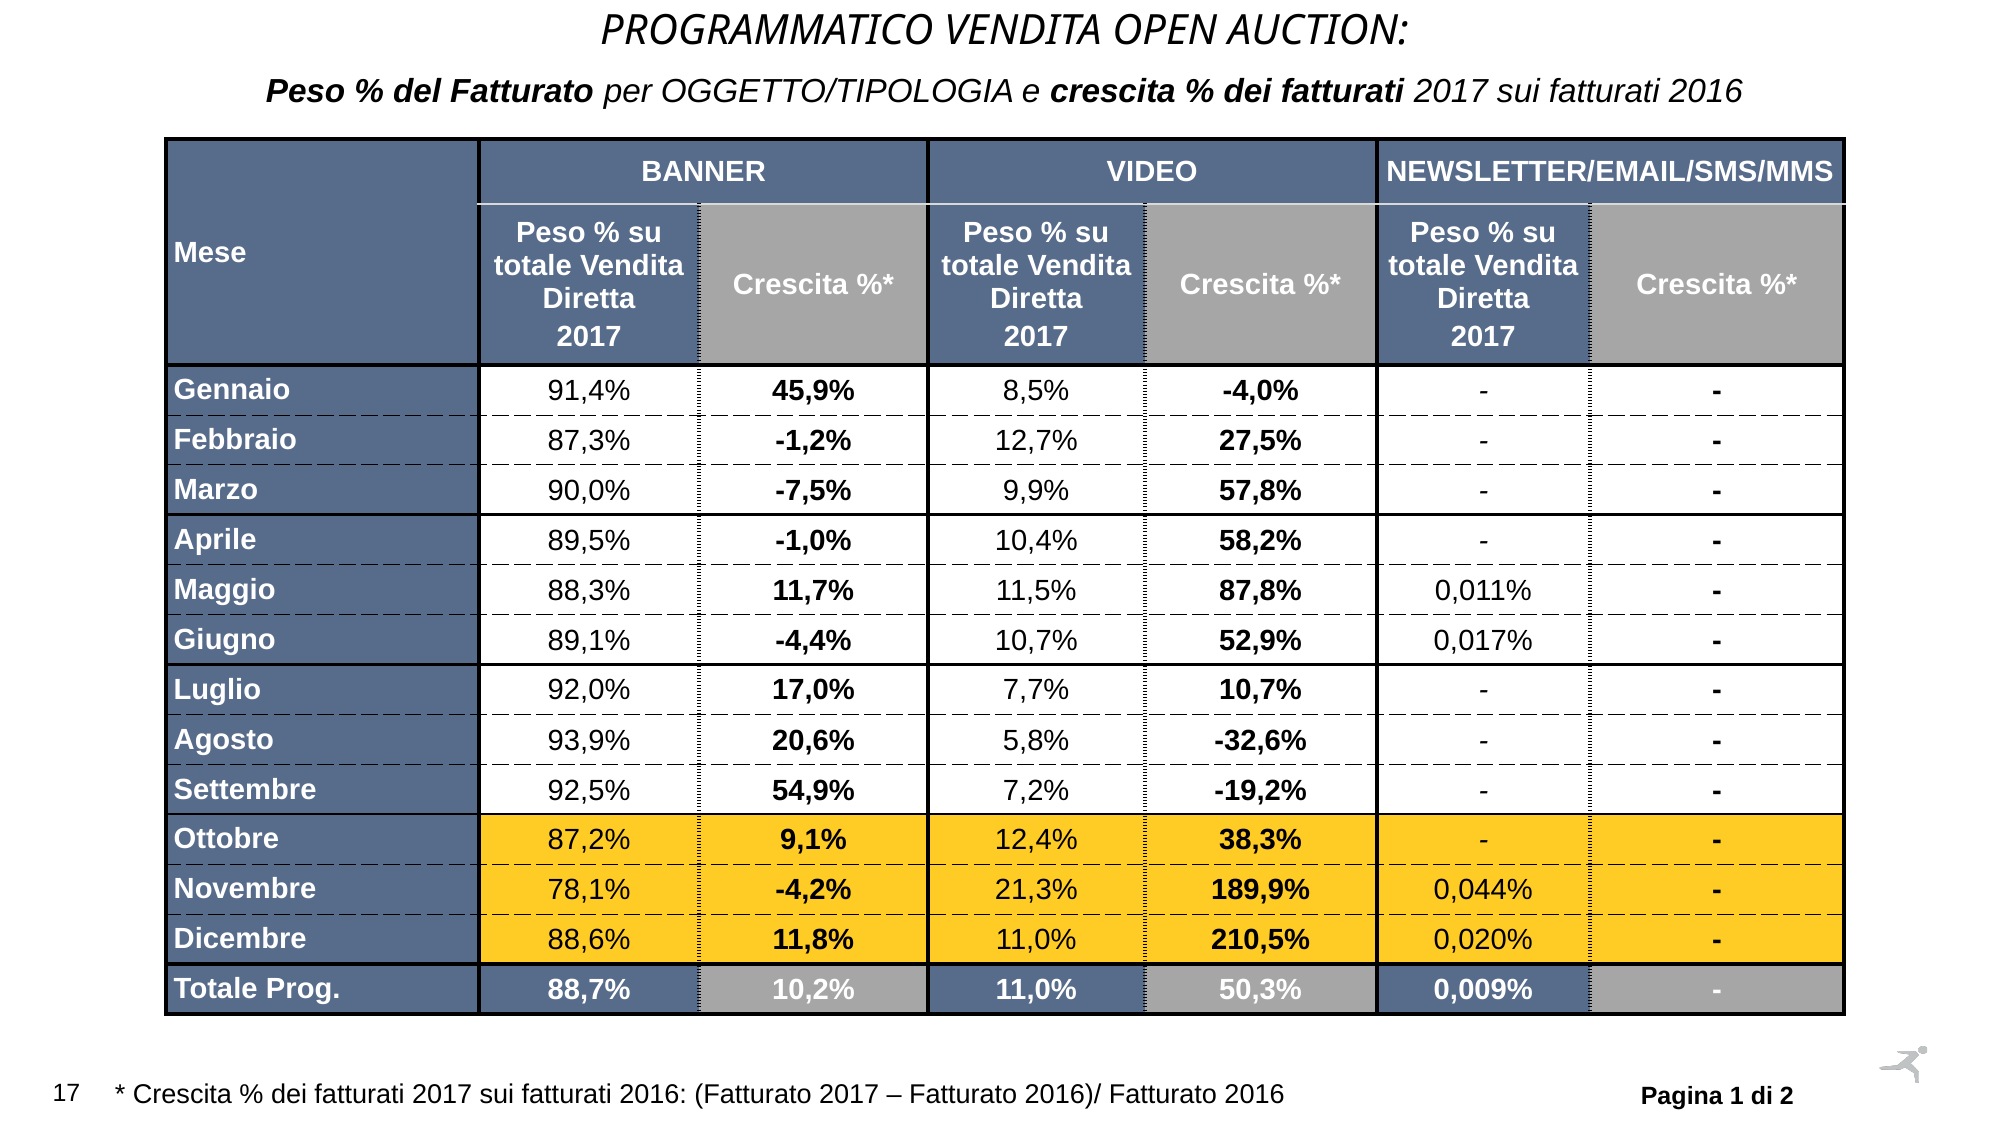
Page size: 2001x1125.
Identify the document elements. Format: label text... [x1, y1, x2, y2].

table_cell - [1590, 666, 1842, 714]
table_cell Settembre [168, 764, 477, 813]
table_cell - [1379, 666, 1590, 714]
table_cell 92,5% [481, 764, 699, 813]
table_cell 5,8% [930, 714, 1145, 764]
table_cell Peso % su totale Vendita Diretta 2017 [481, 205, 699, 363]
table_cell -4,0% [1145, 367, 1375, 415]
table_cell - [1379, 764, 1590, 813]
table_cell - [1590, 415, 1842, 465]
table_cell - [1590, 764, 1842, 813]
table_cell - [1379, 815, 1590, 864]
table_cell 93,9% [481, 714, 699, 764]
table_cell 89,5% [481, 516, 699, 564]
table_cell 54,9% [699, 764, 926, 813]
table_cell 10,2% [699, 966, 926, 1012]
table_cell - [1379, 714, 1590, 764]
table_cell 10,7% [930, 614, 1145, 663]
table_cell 27,5% [1145, 415, 1375, 465]
text_box Pagina 1 di 2 [1626, 1072, 1889, 1117]
text_box * Crescita % dei fatturati 2017 sui fatturati 2016: (Fatturato 2017 – Fatturato 2016)/ Fatturato 2016 [100, 1069, 1339, 1117]
table_cell 78,1% [481, 864, 699, 914]
table_cell Crescita %* [1590, 205, 1842, 363]
table_cell Crescita %* [1145, 205, 1375, 363]
table_cell 90,0% [481, 465, 699, 513]
table_cell Luglio [168, 666, 477, 714]
table_cell - [1379, 415, 1590, 465]
table_cell -4,4% [699, 614, 926, 663]
table_cell Ottobre [168, 815, 477, 864]
table_cell 0,009% [1379, 966, 1590, 1012]
table_header BANNER [481, 141, 926, 203]
table_cell Dicembre [168, 914, 477, 962]
table_cell - [1590, 815, 1842, 864]
table_cell 52,9% [1145, 614, 1375, 663]
table_cell - [1590, 516, 1842, 564]
table_cell 92,0% [481, 666, 699, 714]
table_cell Maggio [168, 564, 477, 614]
table_cell -1,2% [699, 415, 926, 465]
table_cell 11,5% [930, 564, 1145, 614]
table_cell 0,011% [1379, 564, 1590, 614]
table_cell 45,9% [699, 367, 926, 415]
table_cell - [1590, 614, 1842, 663]
table_cell 10,7% [1145, 666, 1375, 714]
table_cell Aprile [168, 516, 477, 564]
slide_number 17 [0, 1061, 96, 1122]
table_cell 11,7% [699, 564, 926, 614]
table_cell 11,8% [699, 914, 926, 962]
table_cell Novembre [168, 864, 477, 914]
table_cell 9,9% [930, 465, 1145, 513]
table_cell 189,9% [1145, 864, 1375, 914]
table_cell 88,7% [481, 966, 699, 1012]
table_cell 11,0% [930, 914, 1145, 962]
text_box PROGRAMMATICO VENDITA OPEN AUCTION: Peso % del Fatturato per OGGETTO/TIPOLOGIA e crescita % dei fatturati 2017 sui fatturati 2016 [192, 0, 1817, 117]
table_cell 87,8% [1145, 564, 1375, 614]
table_cell 0,044% [1379, 864, 1590, 914]
table_cell -19,2% [1145, 764, 1375, 813]
table_cell -7,5% [699, 465, 926, 513]
table_cell - [1590, 714, 1842, 764]
table_cell 38,3% [1145, 815, 1375, 864]
table_cell -4,2% [699, 864, 926, 914]
table_header VIDEO [930, 141, 1375, 203]
table_cell 210,5% [1145, 914, 1375, 962]
table_cell 12,7% [930, 415, 1145, 465]
table_cell -1,0% [699, 516, 926, 564]
table_cell 87,2% [481, 815, 699, 864]
table_header NEWSLETTER/EMAIL/SMS/MMS [1379, 141, 1842, 203]
table_cell 8,5% [930, 367, 1145, 415]
table_cell 58,2% [1145, 516, 1375, 564]
table_cell - [1590, 864, 1842, 914]
table_cell 91,4% [481, 367, 699, 415]
table_cell Marzo [168, 465, 477, 513]
table_cell 11,0% [930, 966, 1145, 1012]
table_header Mese [168, 141, 477, 363]
table_cell Agosto [168, 714, 477, 764]
table_cell Febbraio [168, 415, 477, 465]
table_cell - [1379, 465, 1590, 513]
table_cell 87,3% [481, 415, 699, 465]
table_cell Totale Prog. [168, 966, 477, 1012]
table_cell - [1379, 367, 1590, 415]
table_cell 88,3% [481, 564, 699, 614]
table_cell 7,2% [930, 764, 1145, 813]
table_cell 17,0% [699, 666, 926, 714]
table_cell Crescita %* [699, 205, 926, 363]
table_cell 89,1% [481, 614, 699, 663]
table_cell 7,7% [930, 666, 1145, 714]
table_cell - [1590, 914, 1842, 962]
table_cell - [1590, 564, 1842, 614]
table_cell - [1590, 465, 1842, 513]
table_cell Gennaio [168, 367, 477, 415]
table_cell Peso % su totale Vendita Diretta 2017 [930, 205, 1145, 363]
table_cell 0,020% [1379, 914, 1590, 962]
table_cell 9,1% [699, 815, 926, 864]
table_cell Giugno [168, 614, 477, 663]
table_cell - [1590, 966, 1842, 1012]
table_cell 57,8% [1145, 465, 1375, 513]
table_cell 50,3% [1145, 966, 1375, 1012]
table_cell 21,3% [930, 864, 1145, 914]
table_cell 10,4% [930, 516, 1145, 564]
table_cell 20,6% [699, 714, 926, 764]
table_cell -32,6% [1145, 714, 1375, 764]
table_cell 0,017% [1379, 614, 1590, 663]
table_cell 88,6% [481, 914, 699, 962]
table_cell 12,4% [930, 815, 1145, 864]
table_cell Peso % su totale Vendita Diretta 2017 [1379, 205, 1590, 363]
table_cell - [1379, 516, 1590, 564]
table_cell - [1590, 367, 1842, 415]
